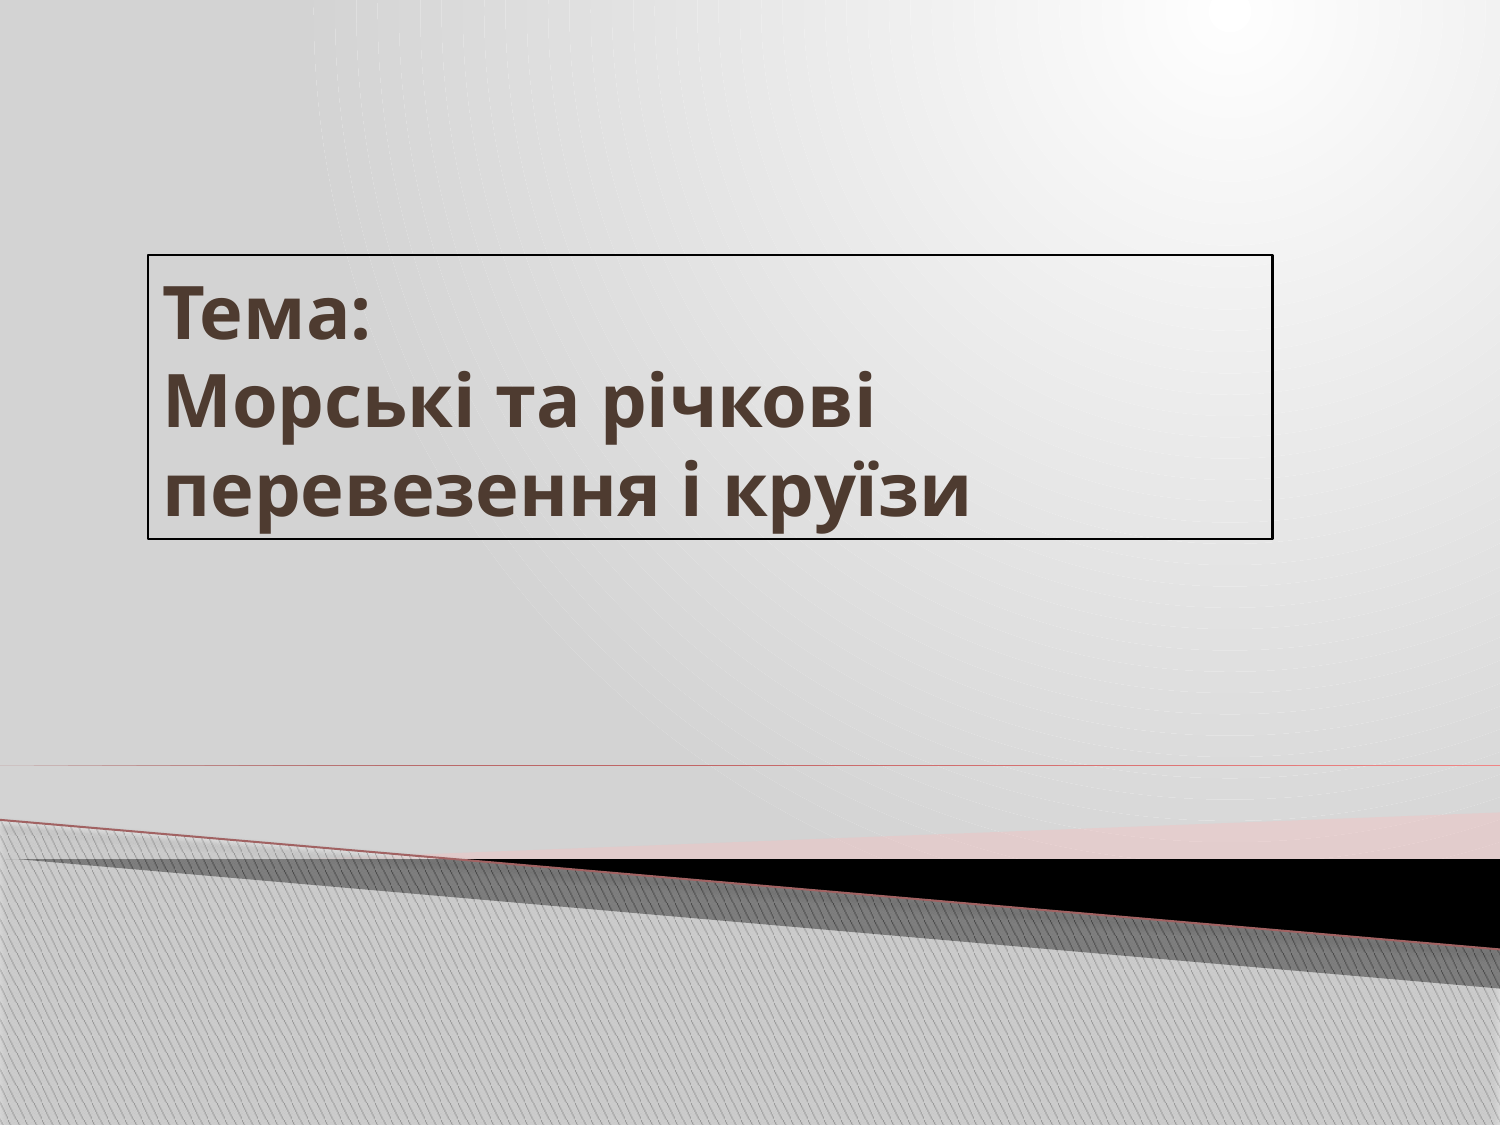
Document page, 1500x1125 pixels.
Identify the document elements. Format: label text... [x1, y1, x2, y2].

picture [5, 859, 1500, 989]
title Тема: Морські та річкові перевезення і круїзи [147, 255, 1273, 539]
